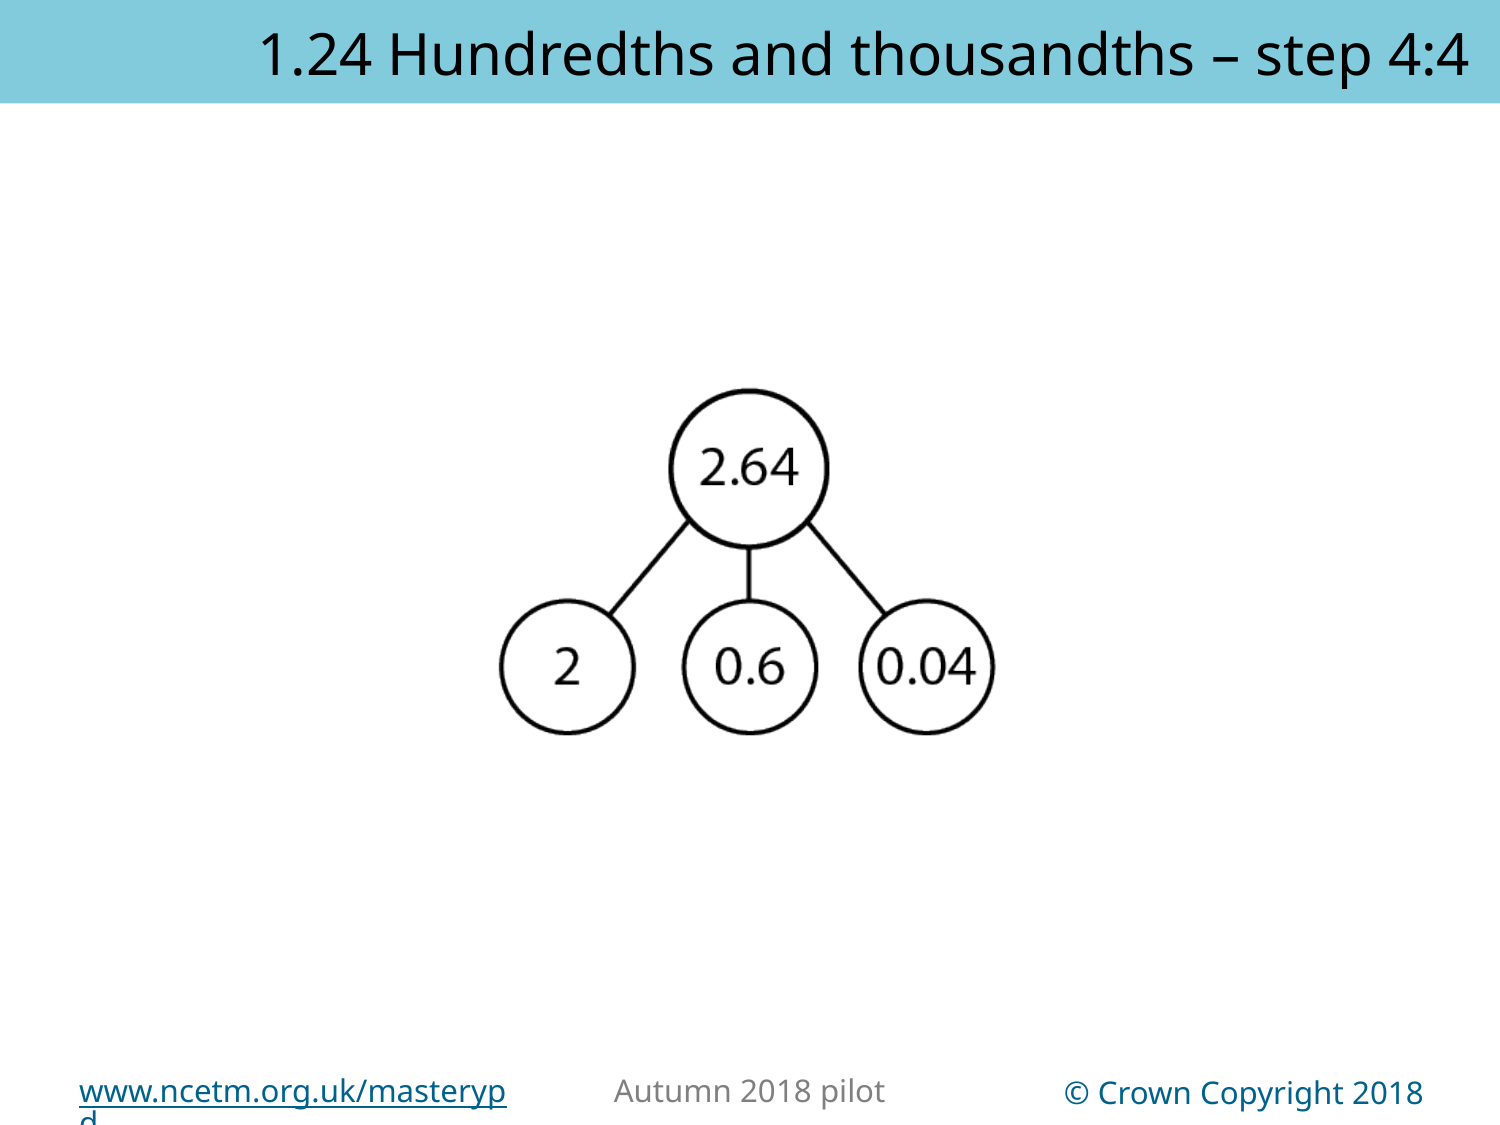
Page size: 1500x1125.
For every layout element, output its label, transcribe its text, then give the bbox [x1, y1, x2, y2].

list 1.24 Hundredths and thousandths – step 4:4 [0, 0, 1500, 104]
picture [95, 366, 1405, 759]
